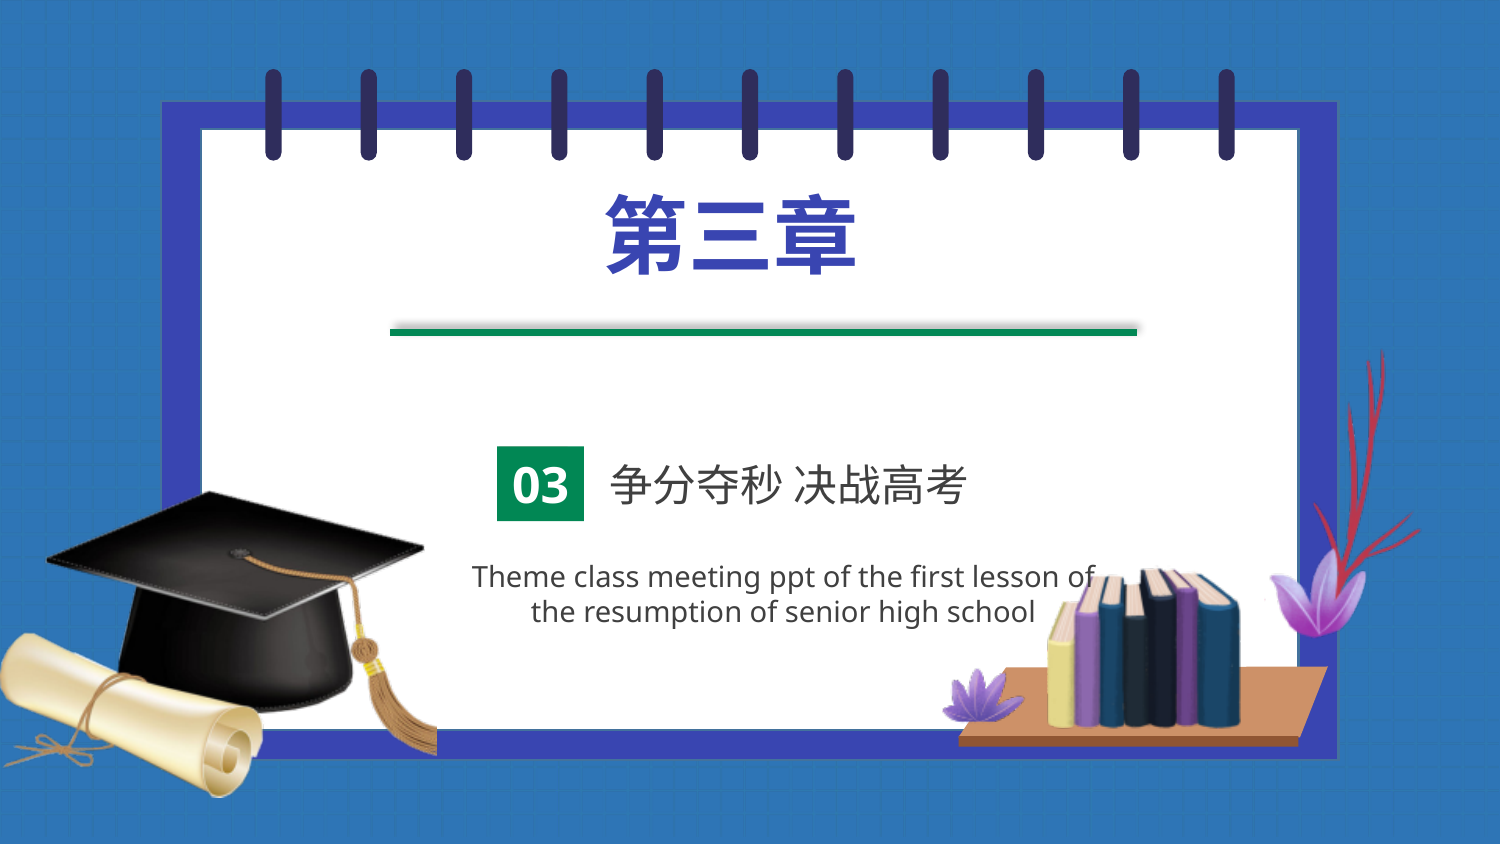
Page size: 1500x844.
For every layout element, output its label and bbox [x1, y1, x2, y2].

text_box [161, 69, 1339, 760]
text_box [494, 446, 1079, 523]
picture [0, 490, 437, 798]
text_box [0, 0, 1499, 837]
text_box [934, 344, 1428, 747]
